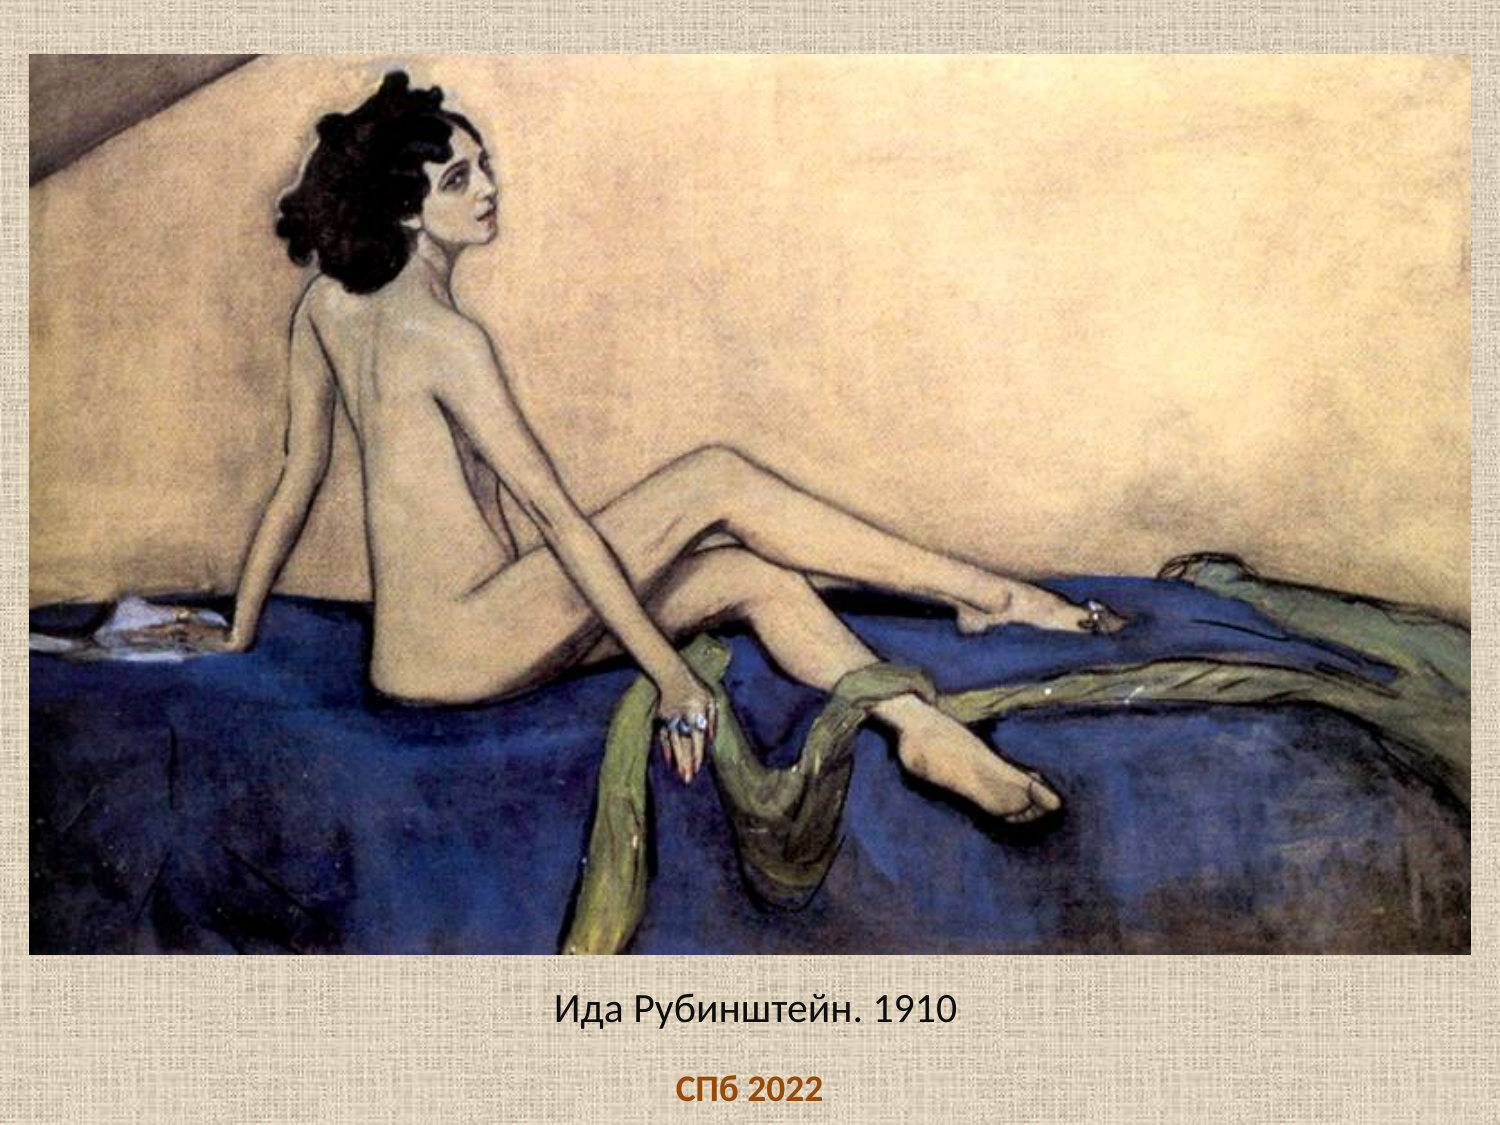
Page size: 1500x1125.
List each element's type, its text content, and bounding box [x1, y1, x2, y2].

picture [0, 0, 1500, 1125]
text_box Ида Рубинштейн. 1910 [122, 964, 1390, 1061]
text_box СПб 2022 [661, 1061, 839, 1117]
